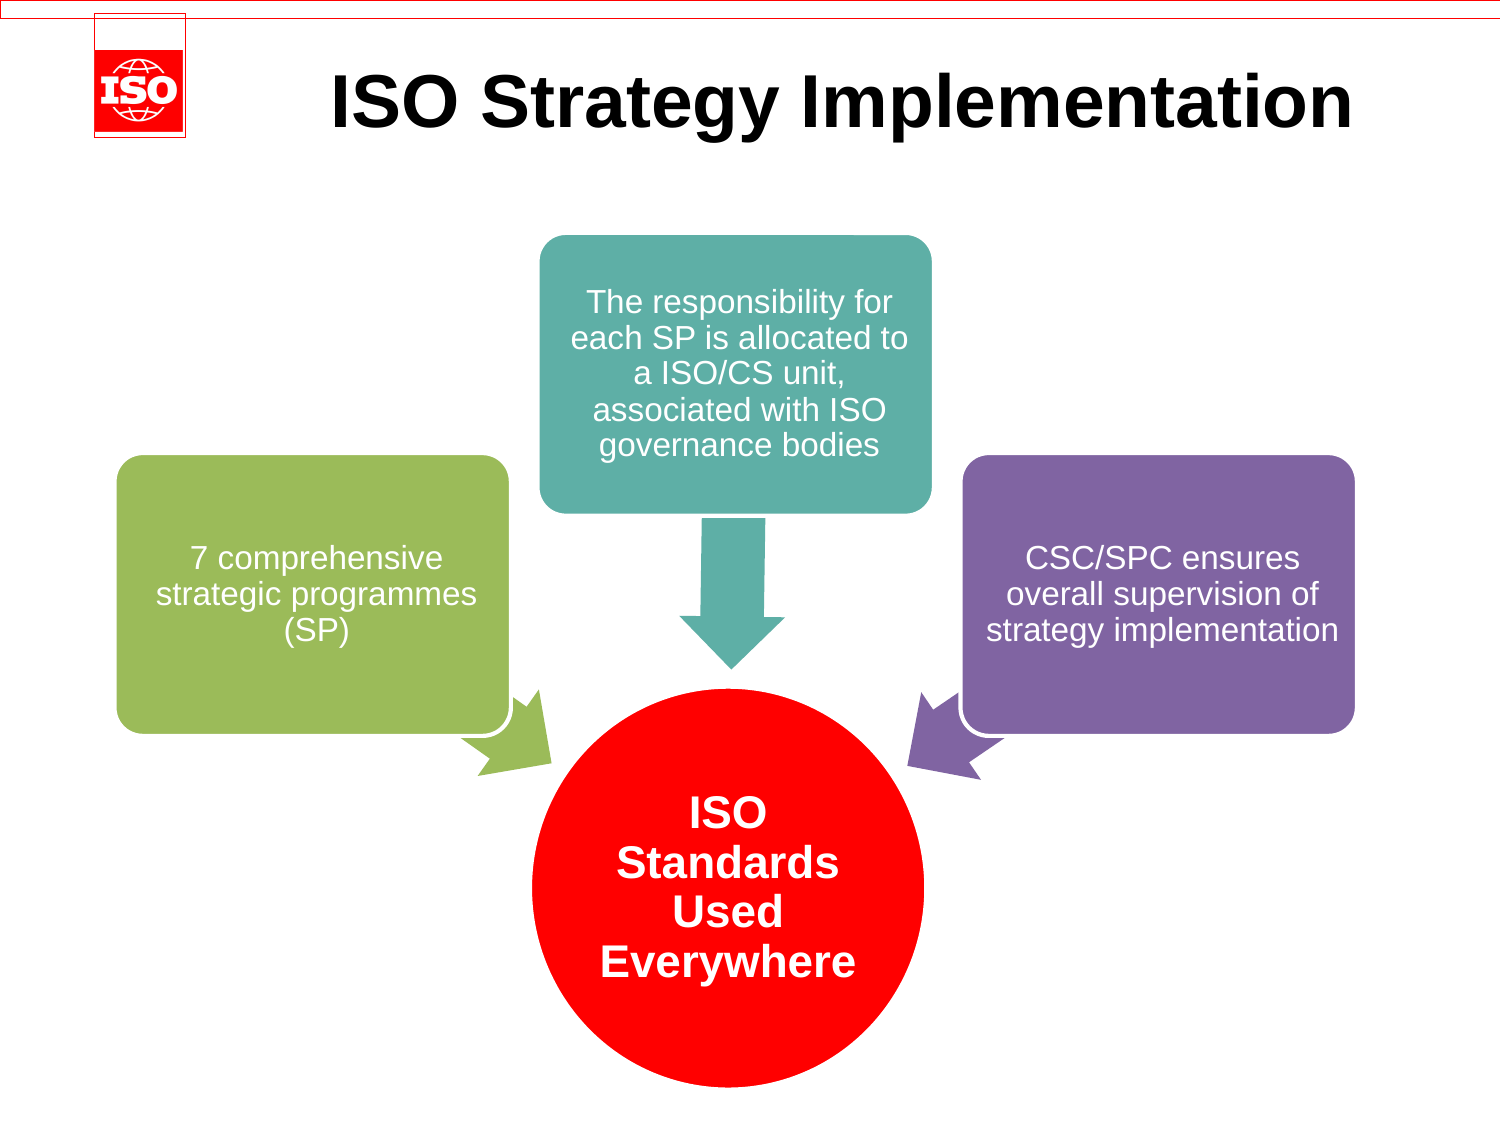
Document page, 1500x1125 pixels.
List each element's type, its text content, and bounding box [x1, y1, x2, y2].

title ISO Strategy Implementation [279, 20, 1407, 176]
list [100, 240, 1372, 1085]
